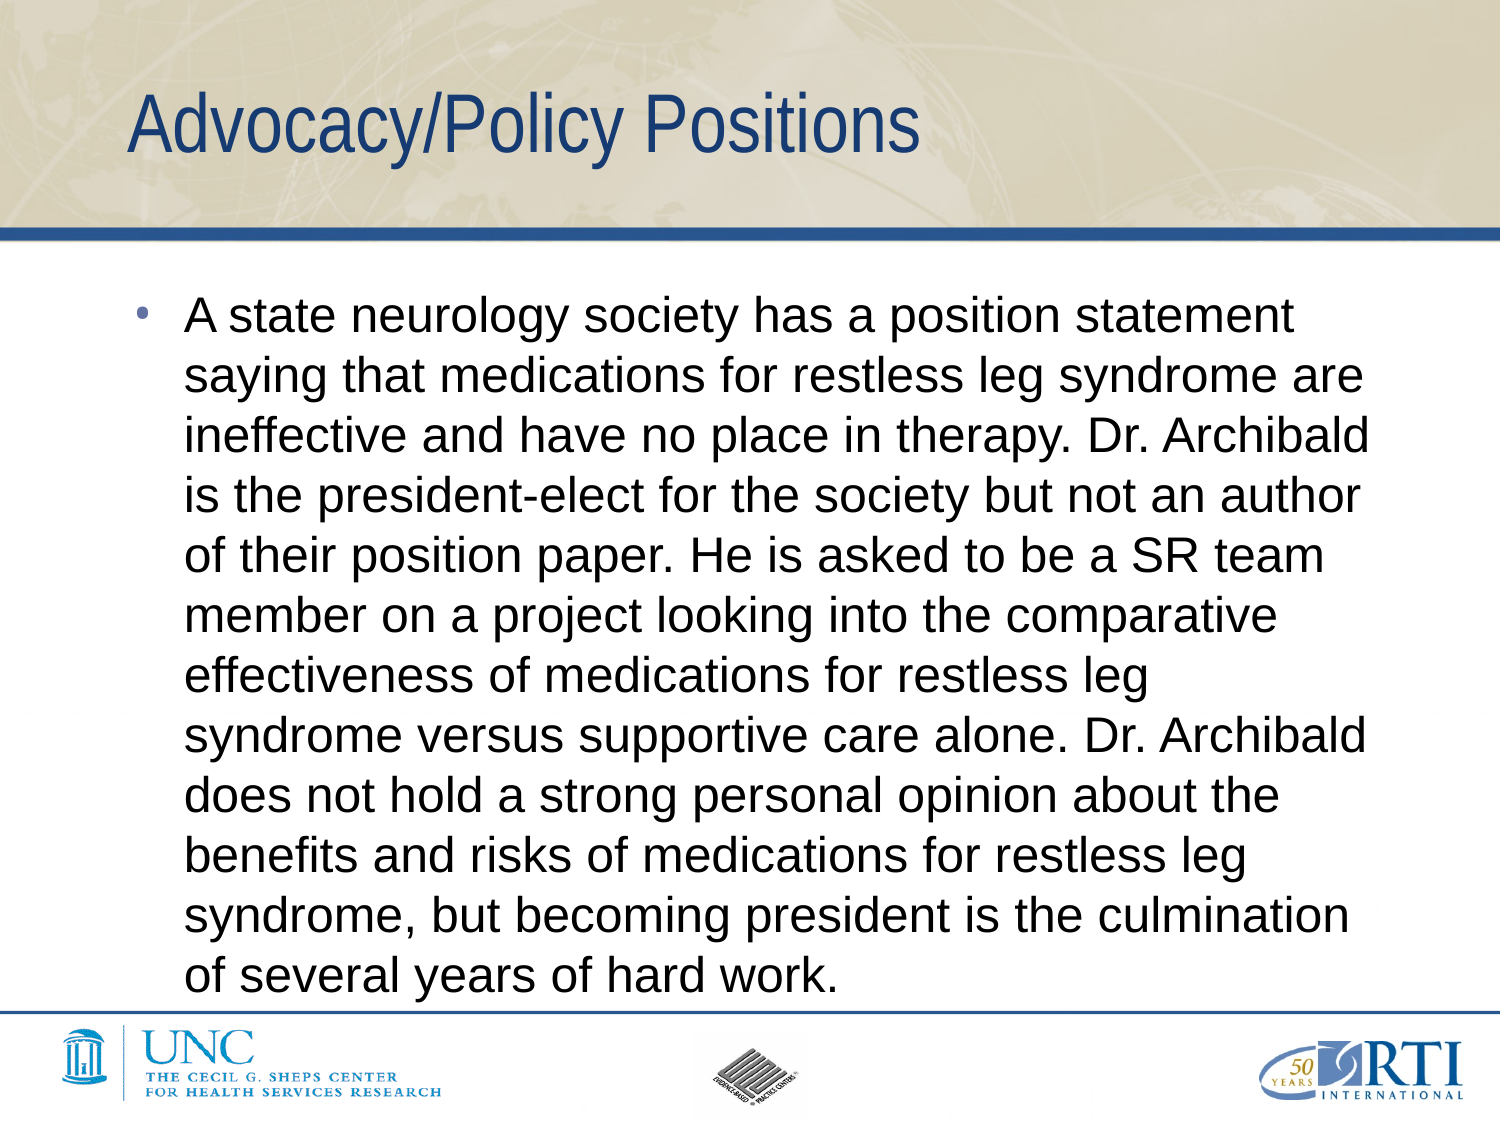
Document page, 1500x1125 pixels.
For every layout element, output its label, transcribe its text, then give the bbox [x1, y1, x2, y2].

title Advocacy/Policy Positions [112, 24, 1388, 213]
list A state neurology society has a position statement saying that medications for restless leg syndrome are ineffective and have no place in therapy. Dr. Archibald is the president-elect for the society but not an author of their position paper. He is asked to be a SR team member on a project looking into the comparative effectiveness of medications for restless leg syndrome versus supportive care alone. Dr. Archibald does not hold a strong personal opinion about the benefits and risks of medications for restless leg syndrome, but becoming president is the culmination of several years of hard work. [112, 274, 1388, 976]
picture [0, 1015, 1500, 1125]
picture [0, 0, 1500, 1010]
